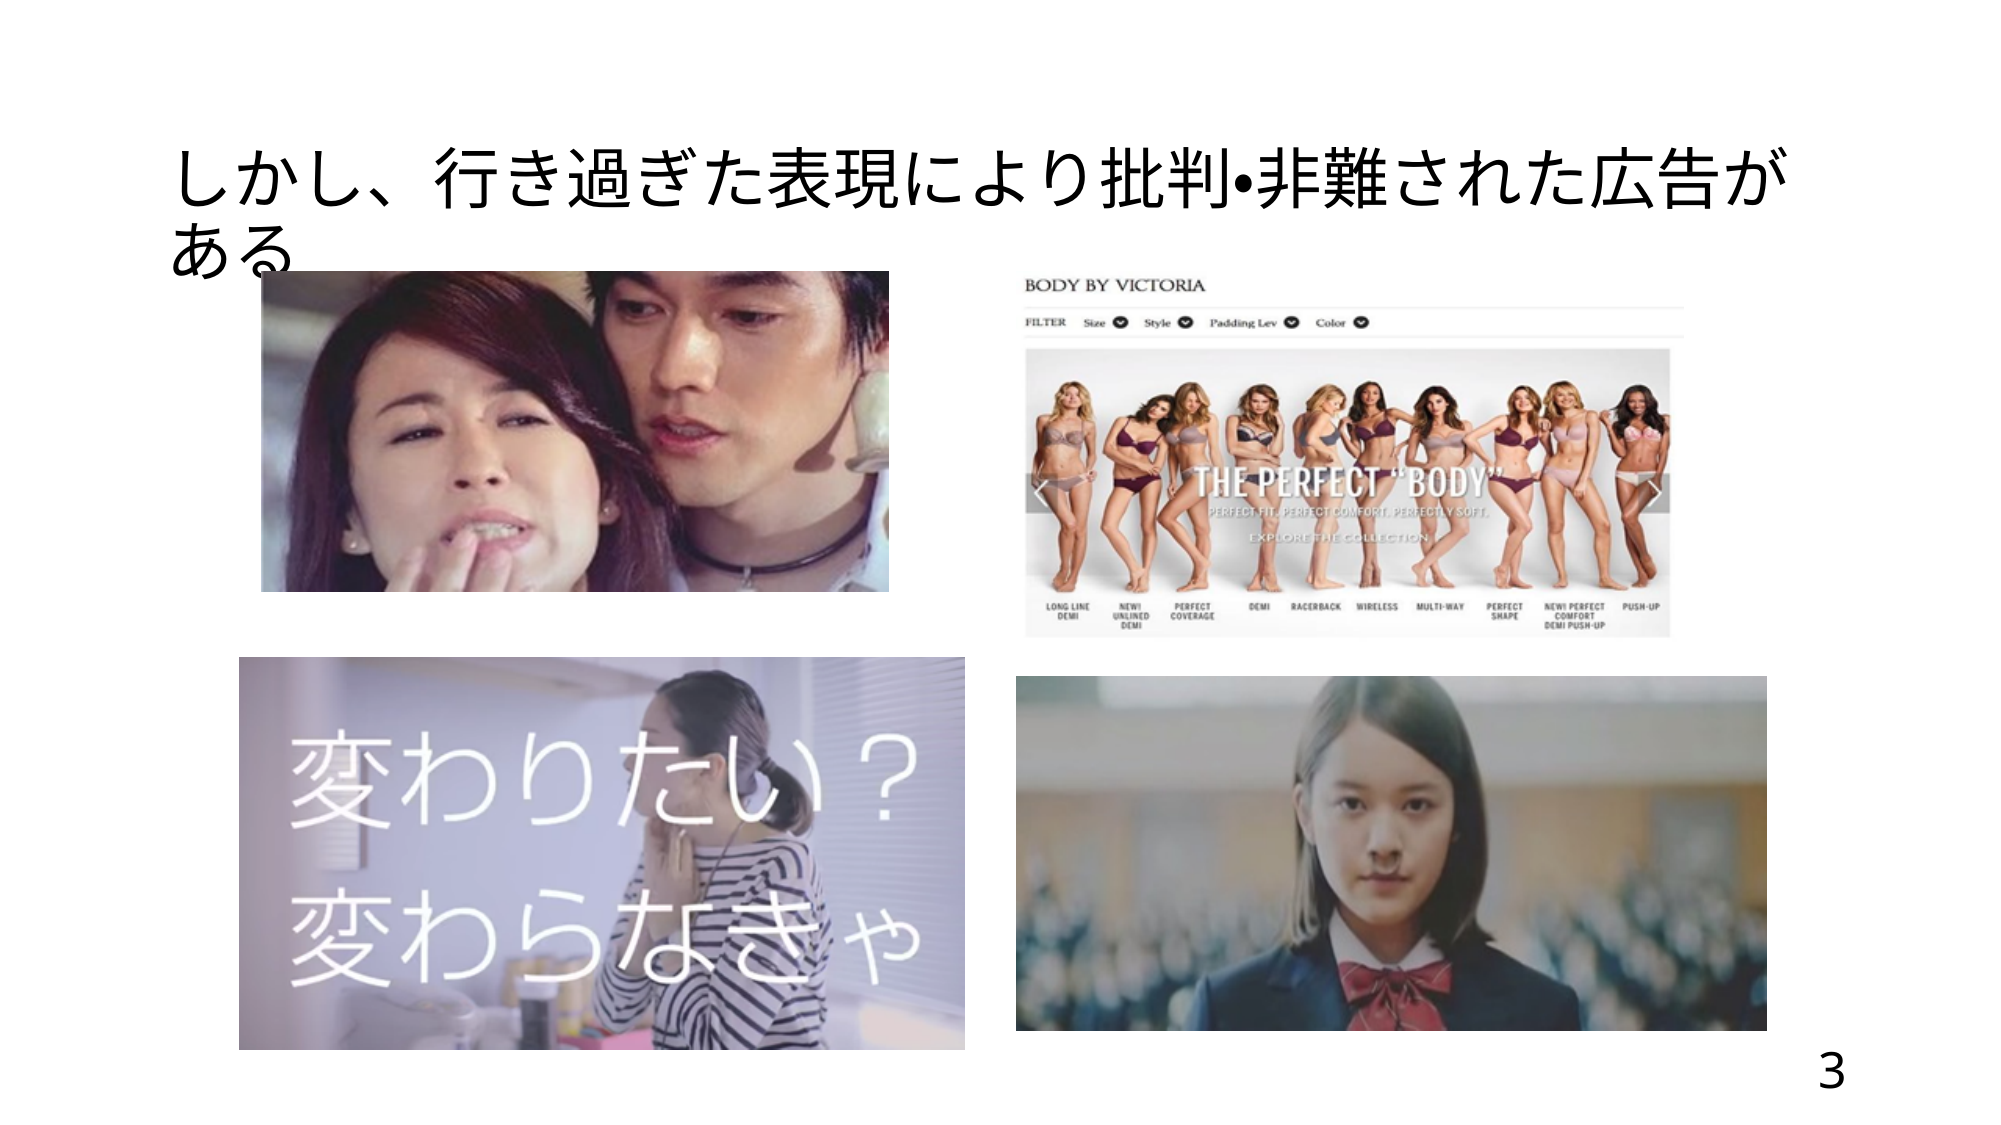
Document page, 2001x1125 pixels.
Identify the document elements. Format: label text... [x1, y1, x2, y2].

slide_number 3 [1412, 1042, 1863, 1103]
picture [1016, 271, 1684, 652]
picture [239, 657, 965, 1050]
picture [261, 271, 889, 592]
list しかし、行き過ぎた表現により批判・非難された広告がある [151, 48, 1826, 226]
picture [1016, 676, 1767, 1031]
